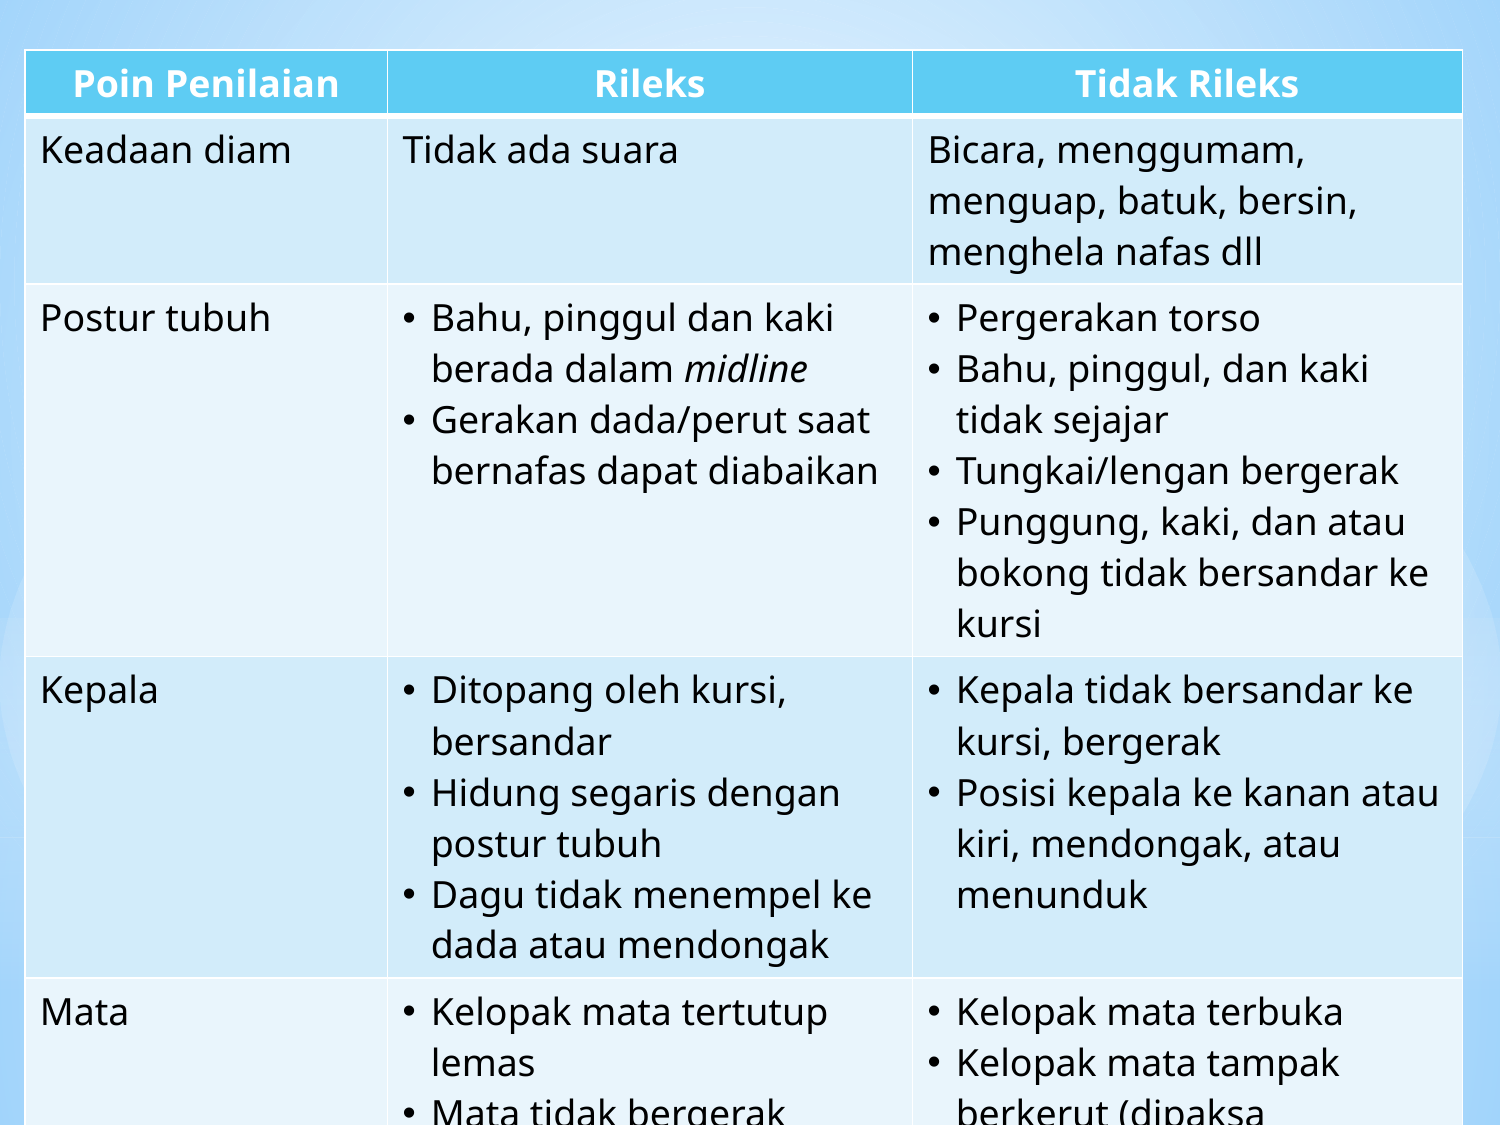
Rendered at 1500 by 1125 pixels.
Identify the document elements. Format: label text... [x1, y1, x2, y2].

table_header Poin Penilaian [26, 51, 387, 113]
table_cell Kelopak mata terbuka Kelopak mata tampak berkerut (dipaksa menutup) Mata/kelopak bergerak [913, 979, 1462, 1125]
table_cell Ditopang oleh kursi, bersandar Hidung segaris dengan postur tubuh Dagu tidak menempel ke dada atau mendongak [388, 657, 912, 977]
table_cell Bahu, pinggul dan kaki berada dalam midline Gerakan dada/perut saat bernafas dapat diabaikan [388, 285, 912, 656]
table_cell Keadaan diam [26, 119, 387, 283]
table_cell Bicara, menggumam, menguap, batuk, bersin, menghela nafas dll [913, 119, 1462, 283]
table_cell Mata [26, 979, 387, 1125]
table_cell Kepala [26, 657, 387, 977]
table_header Rileks [388, 51, 912, 113]
table_cell Postur tubuh [26, 285, 387, 656]
table_cell Tidak ada suara [388, 119, 912, 283]
table_cell Kelopak mata tertutup lemas Mata tidak bergerak [388, 979, 912, 1125]
table_cell Pergerakan torso Bahu, pinggul, dan kaki tidak sejajar Tungkai/lengan bergerak Punggung, kaki, dan atau bokong tidak bersandar ke kursi [913, 285, 1462, 656]
table_header Tidak Rileks [913, 51, 1462, 113]
table_cell Kepala tidak bersandar ke kursi, bergerak Posisi kepala ke kanan atau kiri, mendongak, atau menunduk [913, 657, 1462, 977]
